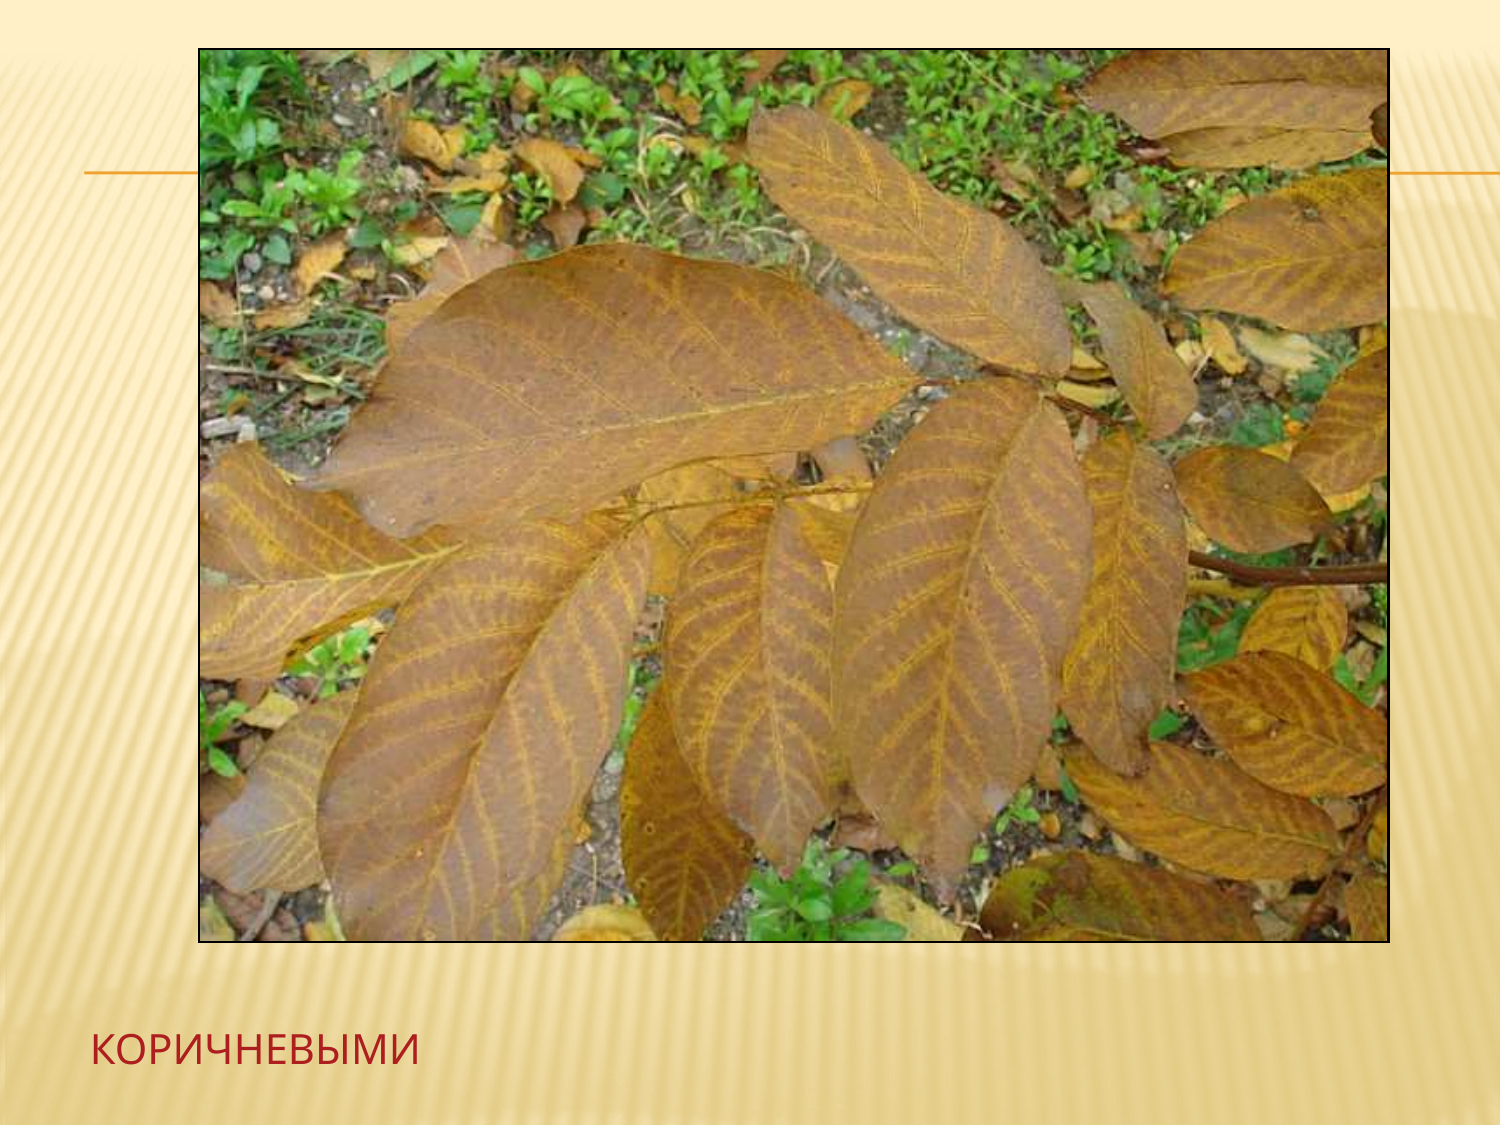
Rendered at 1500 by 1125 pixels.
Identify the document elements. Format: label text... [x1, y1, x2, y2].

title коричневыми [75, 999, 1425, 1096]
picture [199, 49, 1388, 941]
